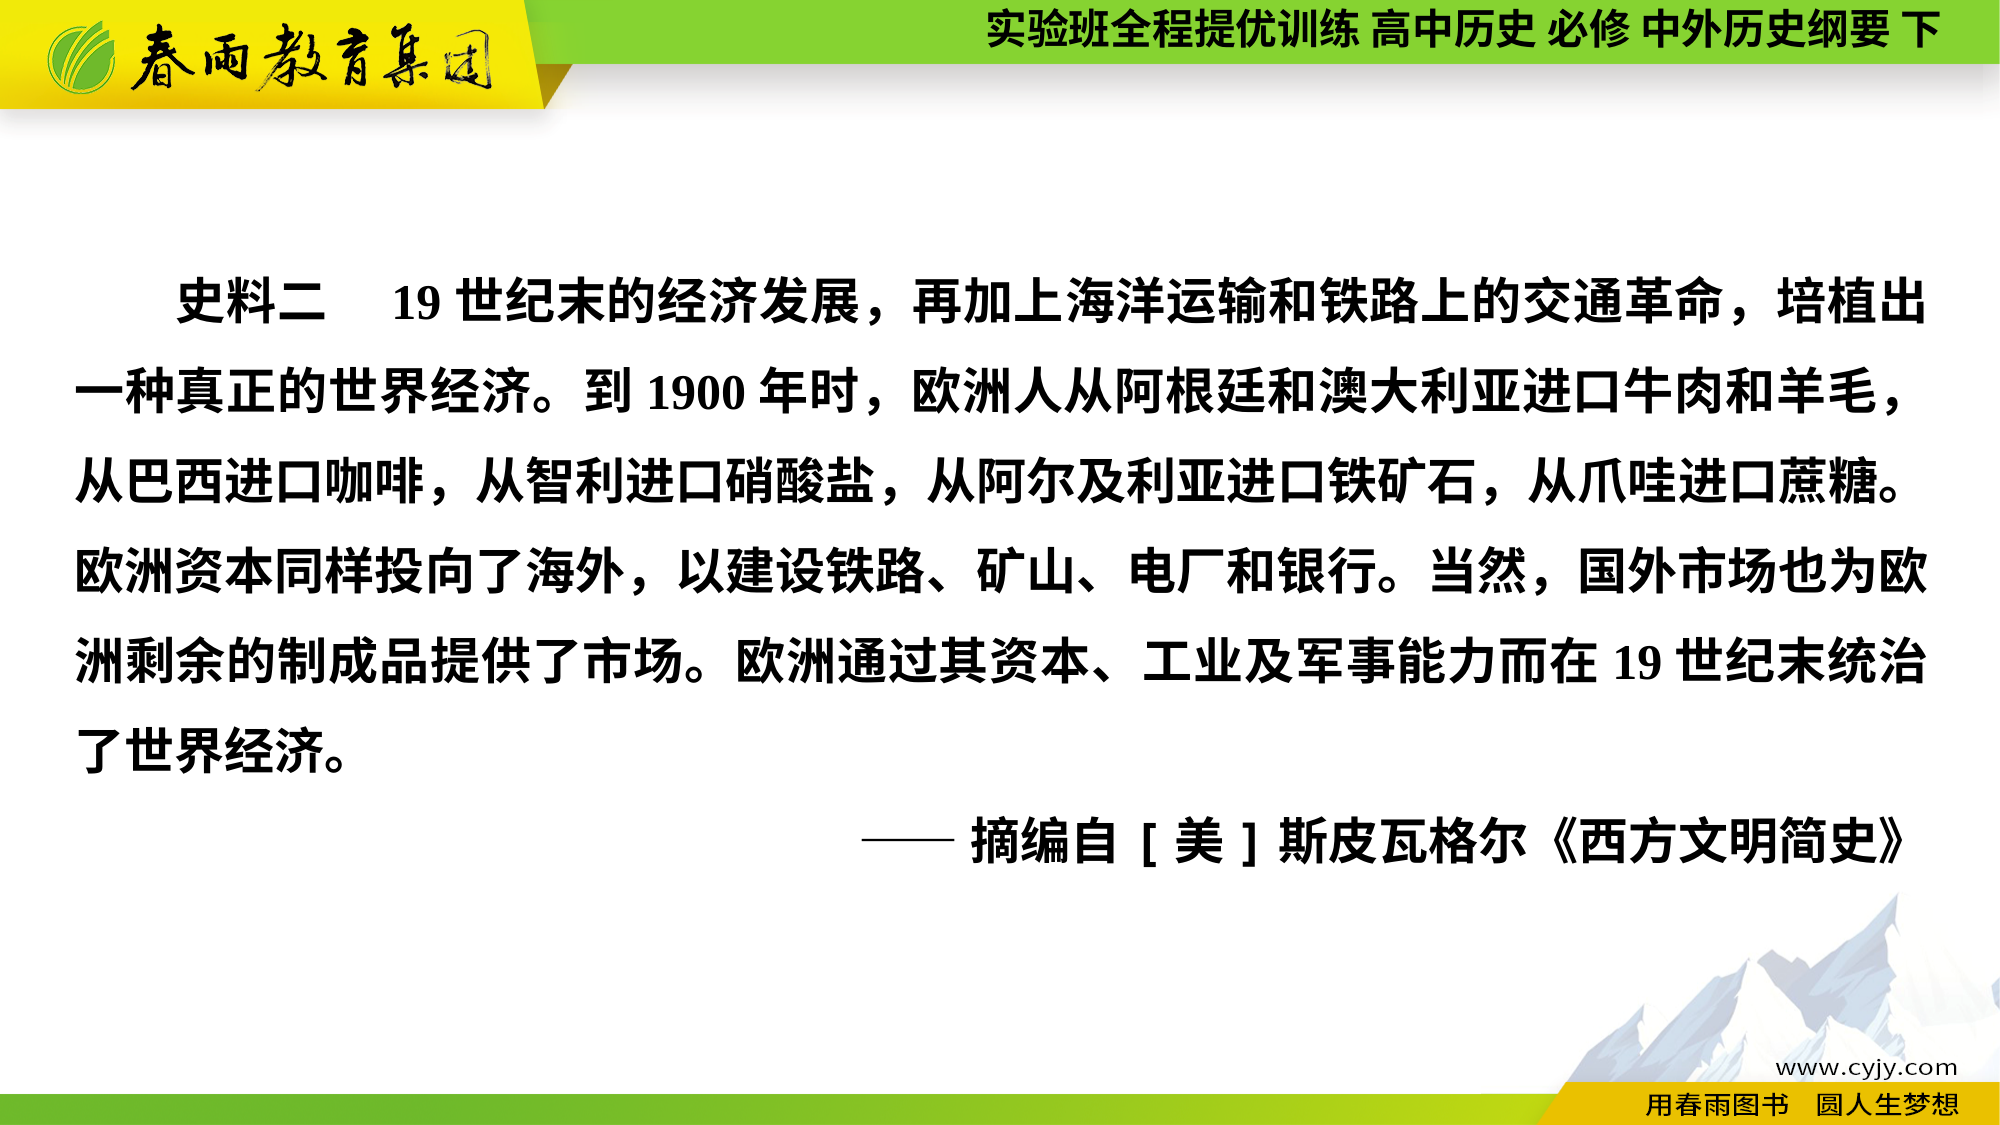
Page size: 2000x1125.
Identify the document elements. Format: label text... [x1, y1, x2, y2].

picture [0, 0, 2000, 1125]
list 史料二 19世纪末的经济发展，再加上海洋运输和铁路上的交通革命，培植出一种真正的世界经济。到1900年时，欧洲人从阿根廷和澳大利亚进口牛肉和羊毛，从巴西进口咖啡，从智利进口硝酸盐，从阿尔及利亚进口铁矿石，从爪哇进口蔗糖。欧洲资本同样投向了海外，以建设铁路、矿山、电厂和银行。当然，国外市场也为欧洲剩余的制成品提供了市场。欧洲通过其资本、工业及军事能力而在19世纪末统治了世界经济。 ——摘编自[美]斯皮瓦格尔《西方文明简史》 [59, 231, 1944, 872]
